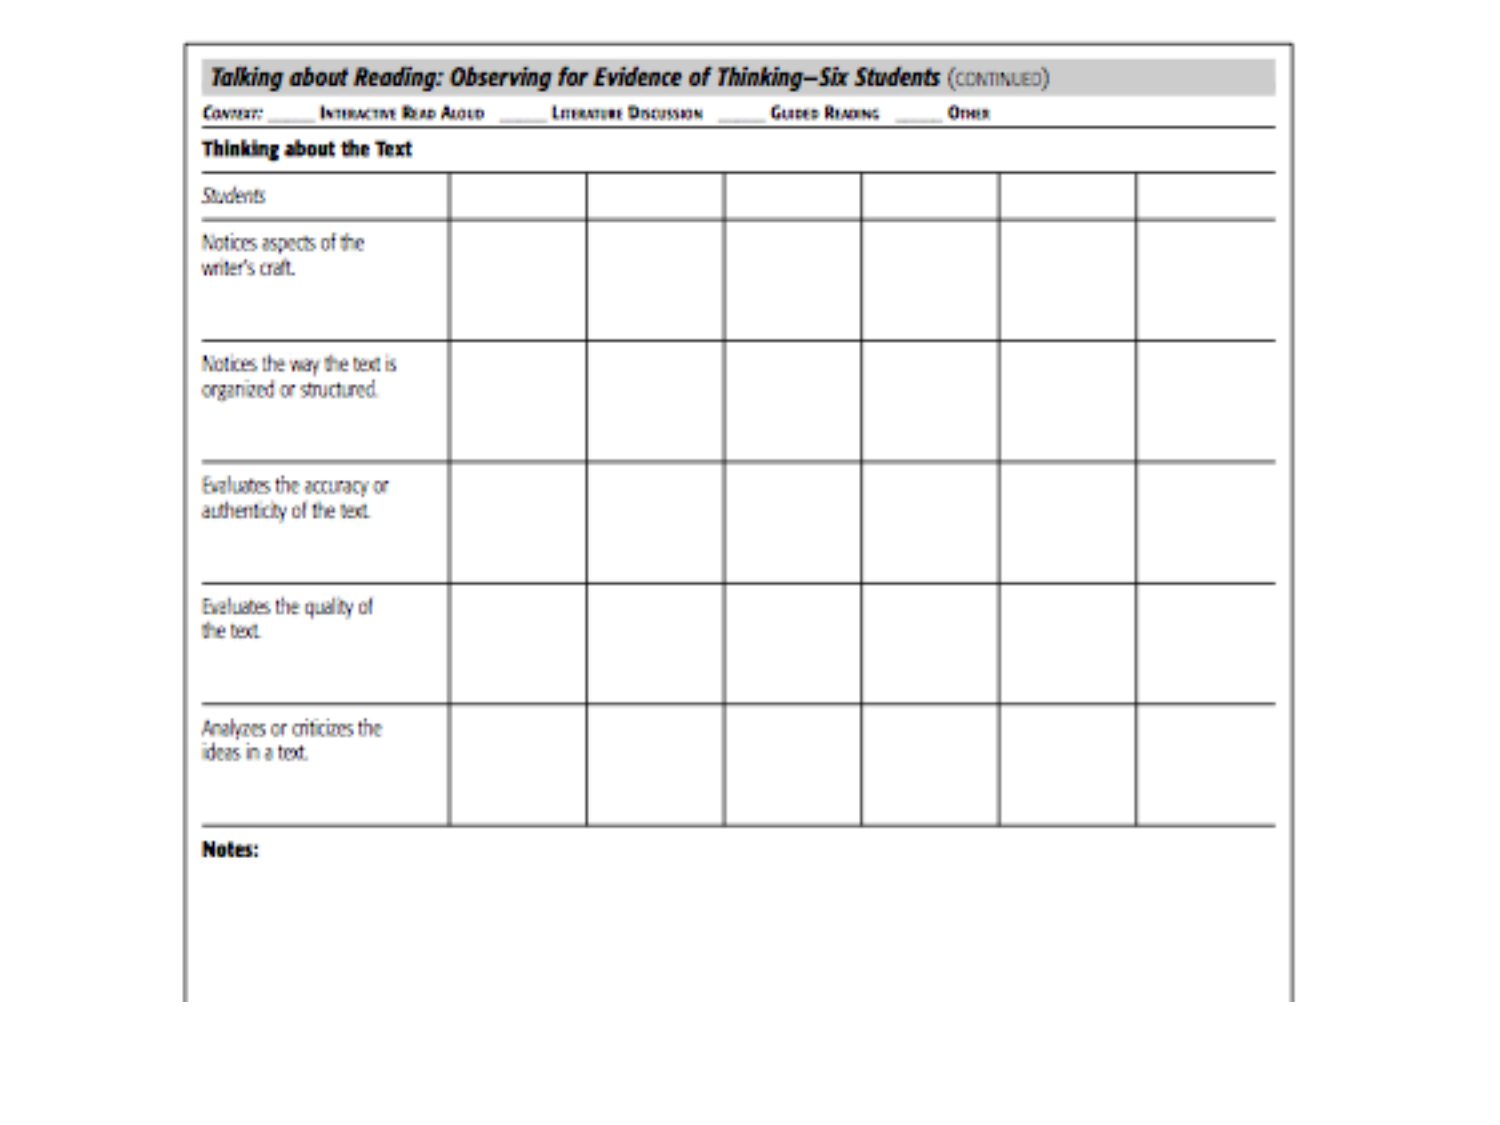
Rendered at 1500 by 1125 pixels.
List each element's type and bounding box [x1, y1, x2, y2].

picture [164, 28, 1322, 1002]
